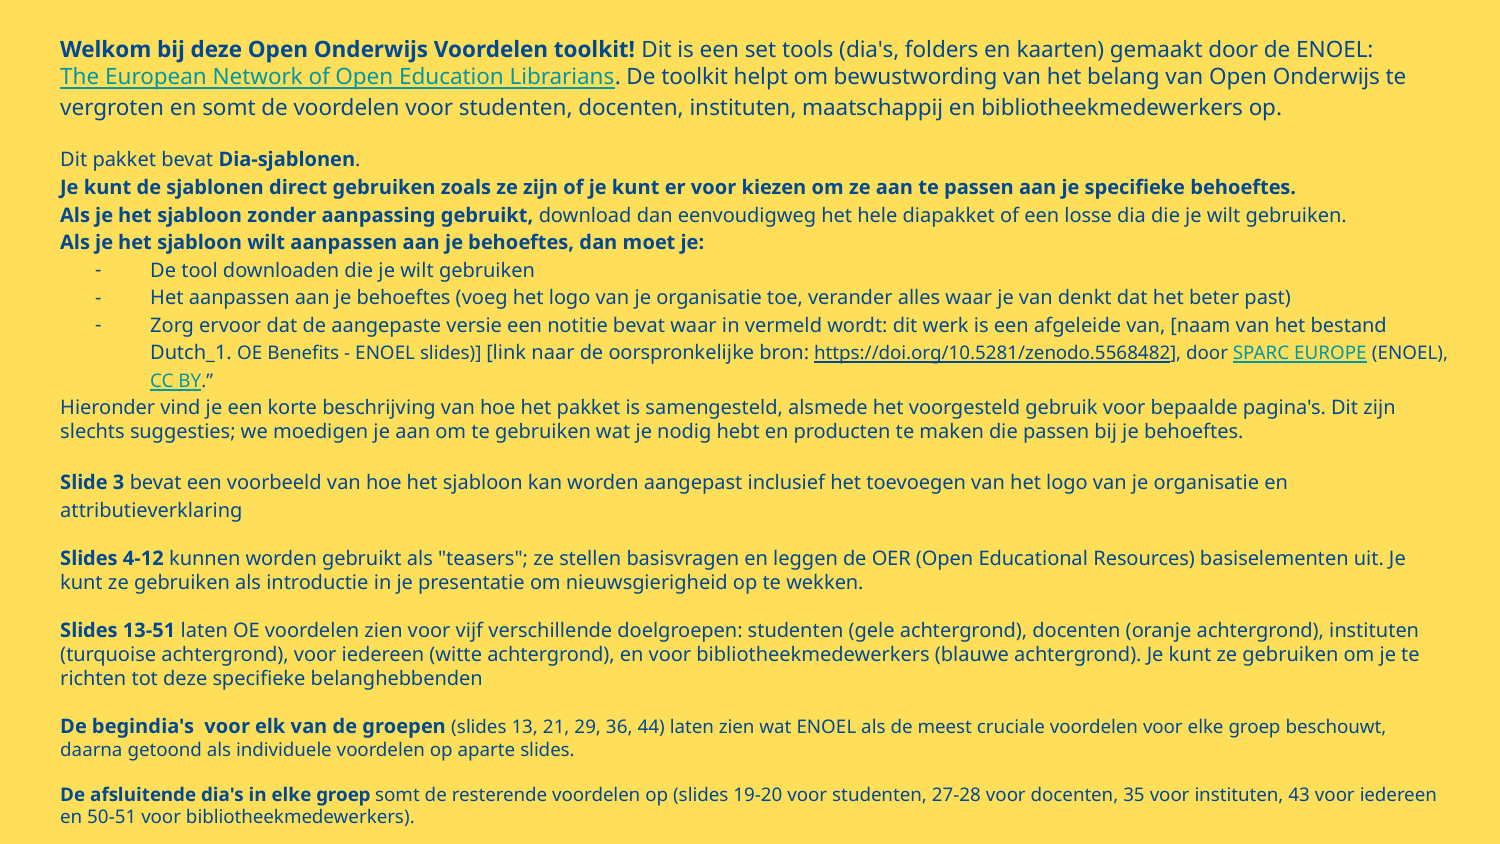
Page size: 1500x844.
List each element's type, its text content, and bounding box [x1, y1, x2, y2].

text_box Welkom bij deze Open Onderwijs Voordelen toolkit! Dit is een set tools (dia's, folders en kaarten) gemaakt door de ENOEL: The European Network of Open Education Librarians. De toolkit helpt om bewustwording van het belang van Open Onderwijs te vergroten en somt de voordelen voor studenten, docenten, instituten, maatschappij en bibliotheekmedewerkers op. Dit pakket bevat Dia-sjablonen. Je kunt de sjablonen direct gebruiken zoals ze zijn of je kunt er voor kiezen om ze aan te passen aan je specifieke behoeftes. Als je het sjabloon zonder aanpassing gebruikt, download dan eenvoudigweg het hele diapakket of een losse dia die je wilt gebruiken. Als je het sjabloon wilt aanpassen aan je behoeftes, dan moet je: De tool downloaden die je wilt gebruiken Het aanpassen aan je behoeftes (voeg het logo van je organisatie toe, verander alles waar je van denkt dat het beter past) Zorg ervoor dat de aangepaste versie een notitie bevat waar in vermeld wordt: dit werk is een afgeleide van, [naam van het bestand Dutch_1. OE Benefits - ENOEL slides)] [link naar de oorspronkelijke bron: https://doi.org/10.5281/zenodo.5568482], door SPARC EUROPE (ENOEL), CC BY.” Hieronder vind je een korte beschrijving van hoe het pakket is samengesteld, alsmede het voorgesteld gebruik voor bepaalde pagina's. Dit zijn slechts suggesties; we moedigen je aan om te gebruiken wat je nodig hebt en producten te maken die passen bij je behoeftes. Slide 3 bevat een voorbeeld van hoe het sjabloon kan worden aangepast inclusief het toevoegen van het logo van je organisatie en attributieverklaring Slides 4-12 kunnen worden gebruikt als "teasers"; ze stellen basisvragen en leggen de OER (Open Educational Resources) basiselementen uit. Je kunt ze gebruiken als introductie in je presentatie om nieuwsgierigheid op te wekken. Slides 13-51 laten OE voordelen zien voor vijf verschillende doelgroepen: studenten (gele achtergrond), docenten (oranje achtergrond), instituten (turquoise achtergrond), voor iedereen (witte achtergrond), en voor bibliotheekmedewerkers (blauwe achtergrond). Je kunt ze gebruiken om je te richten tot deze specifieke belanghebbenden De begindia's voor elk van de groepen (slides 13, 21, 29, 36, 44) laten zien wat ENOEL als de meest cruciale voordelen voor elke groep beschouwt, daarna getoond als individuele voordelen op aparte slides. De afsluitende dia's in elke groep somt de resterende voordelen op (slides 19-20 voor studenten, 27-28 voor docenten, 35 voor instituten, 43 voor iedereen en 50-51 voor bibliotheekmedewerkers). [42, 17, 1467, 844]
